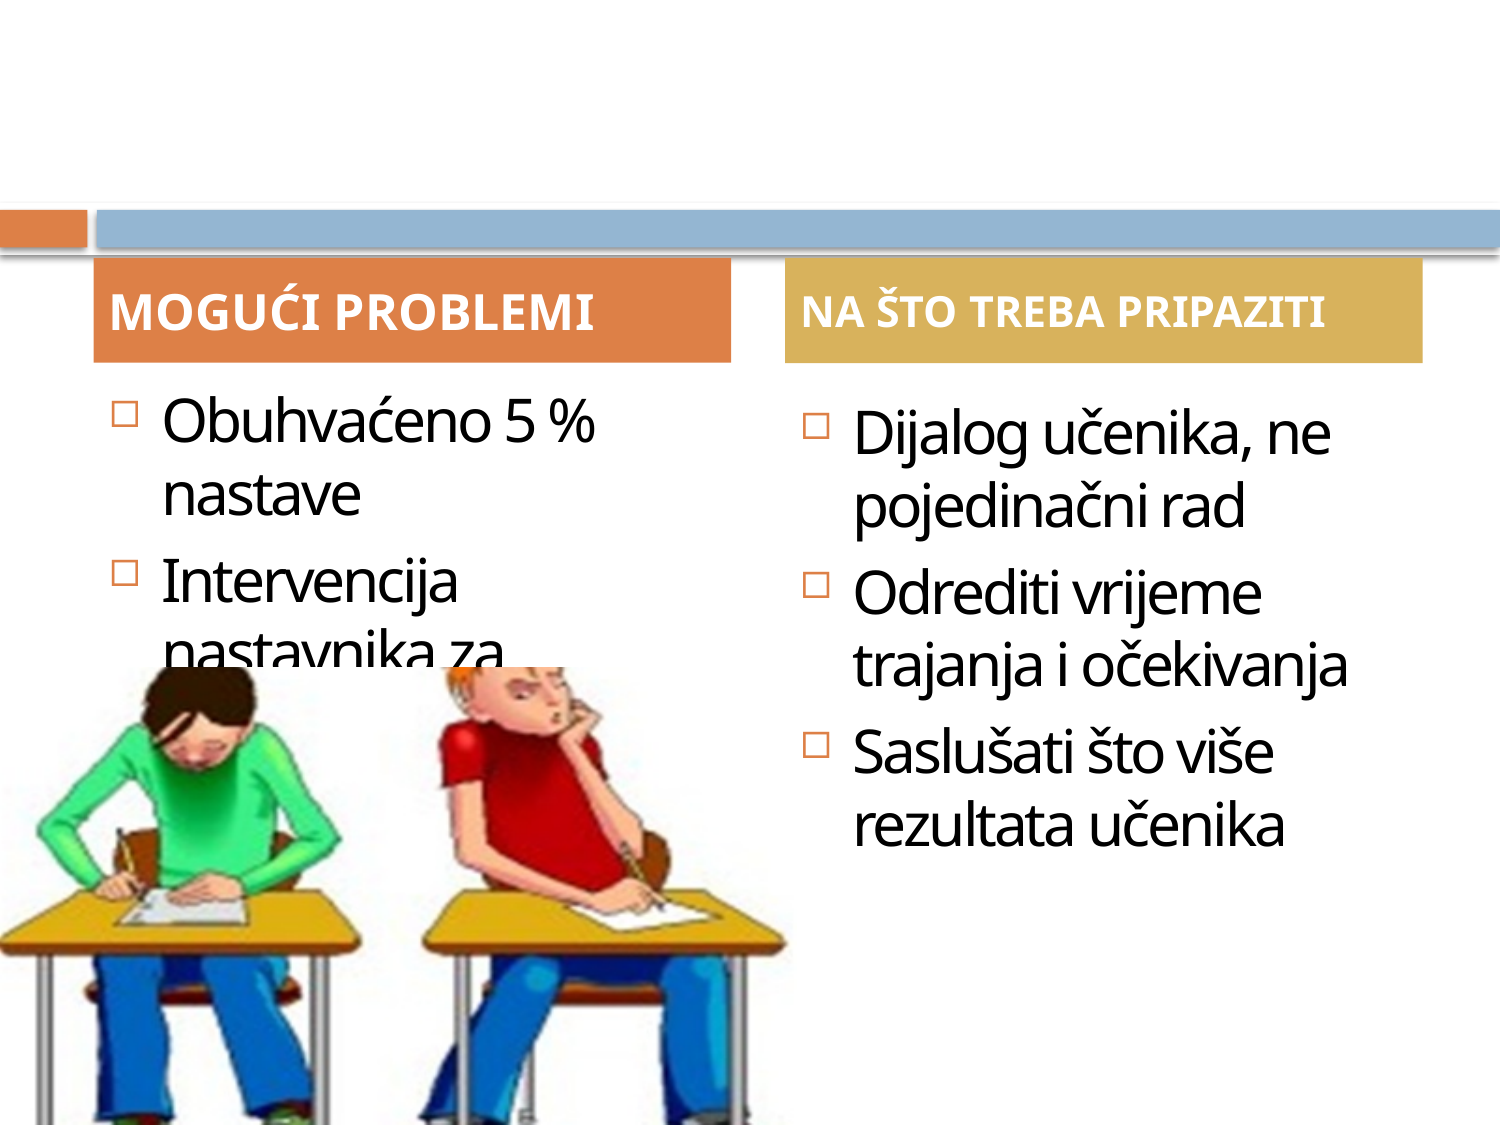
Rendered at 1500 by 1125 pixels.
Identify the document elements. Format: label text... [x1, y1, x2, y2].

picture [0, 667, 798, 1125]
list Obuhvaćeno 5 % nastave Intervencija nastavnika za nalaženje partnera [93, 374, 732, 666]
list Dijalog učenika, ne pojedinačni rad Odrediti vrijeme trajanja i očekivanja Saslušati što više rezultata učenika [784, 386, 1423, 975]
list NA ŠTO TREBA PRIPAZITI [784, 257, 1423, 364]
list MOGUĆI PROBLEMI [93, 257, 732, 363]
